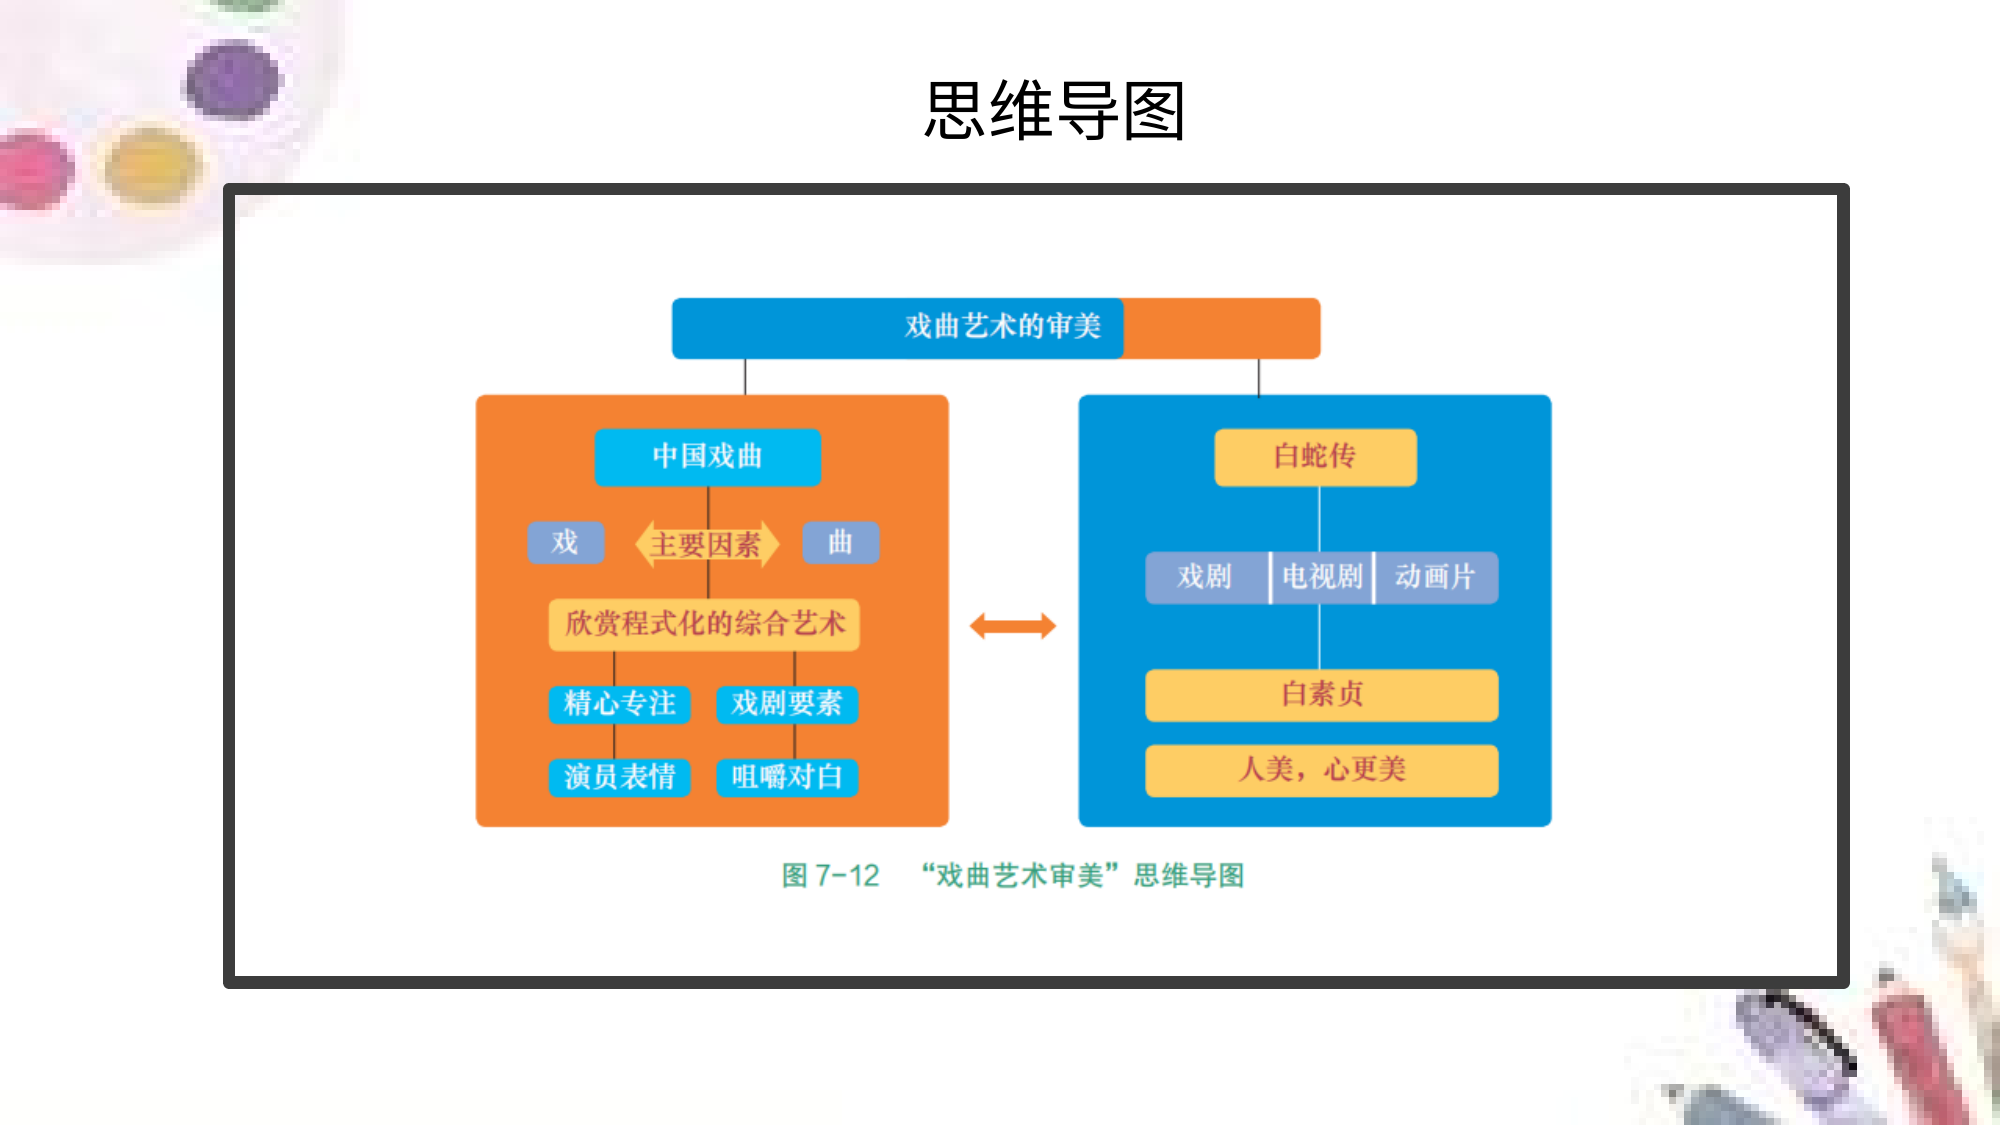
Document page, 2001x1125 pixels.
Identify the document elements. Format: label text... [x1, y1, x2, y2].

text_box [227, 187, 1846, 985]
picture [0, 0, 2000, 1125]
text_box 思维导图 [906, 61, 1251, 156]
